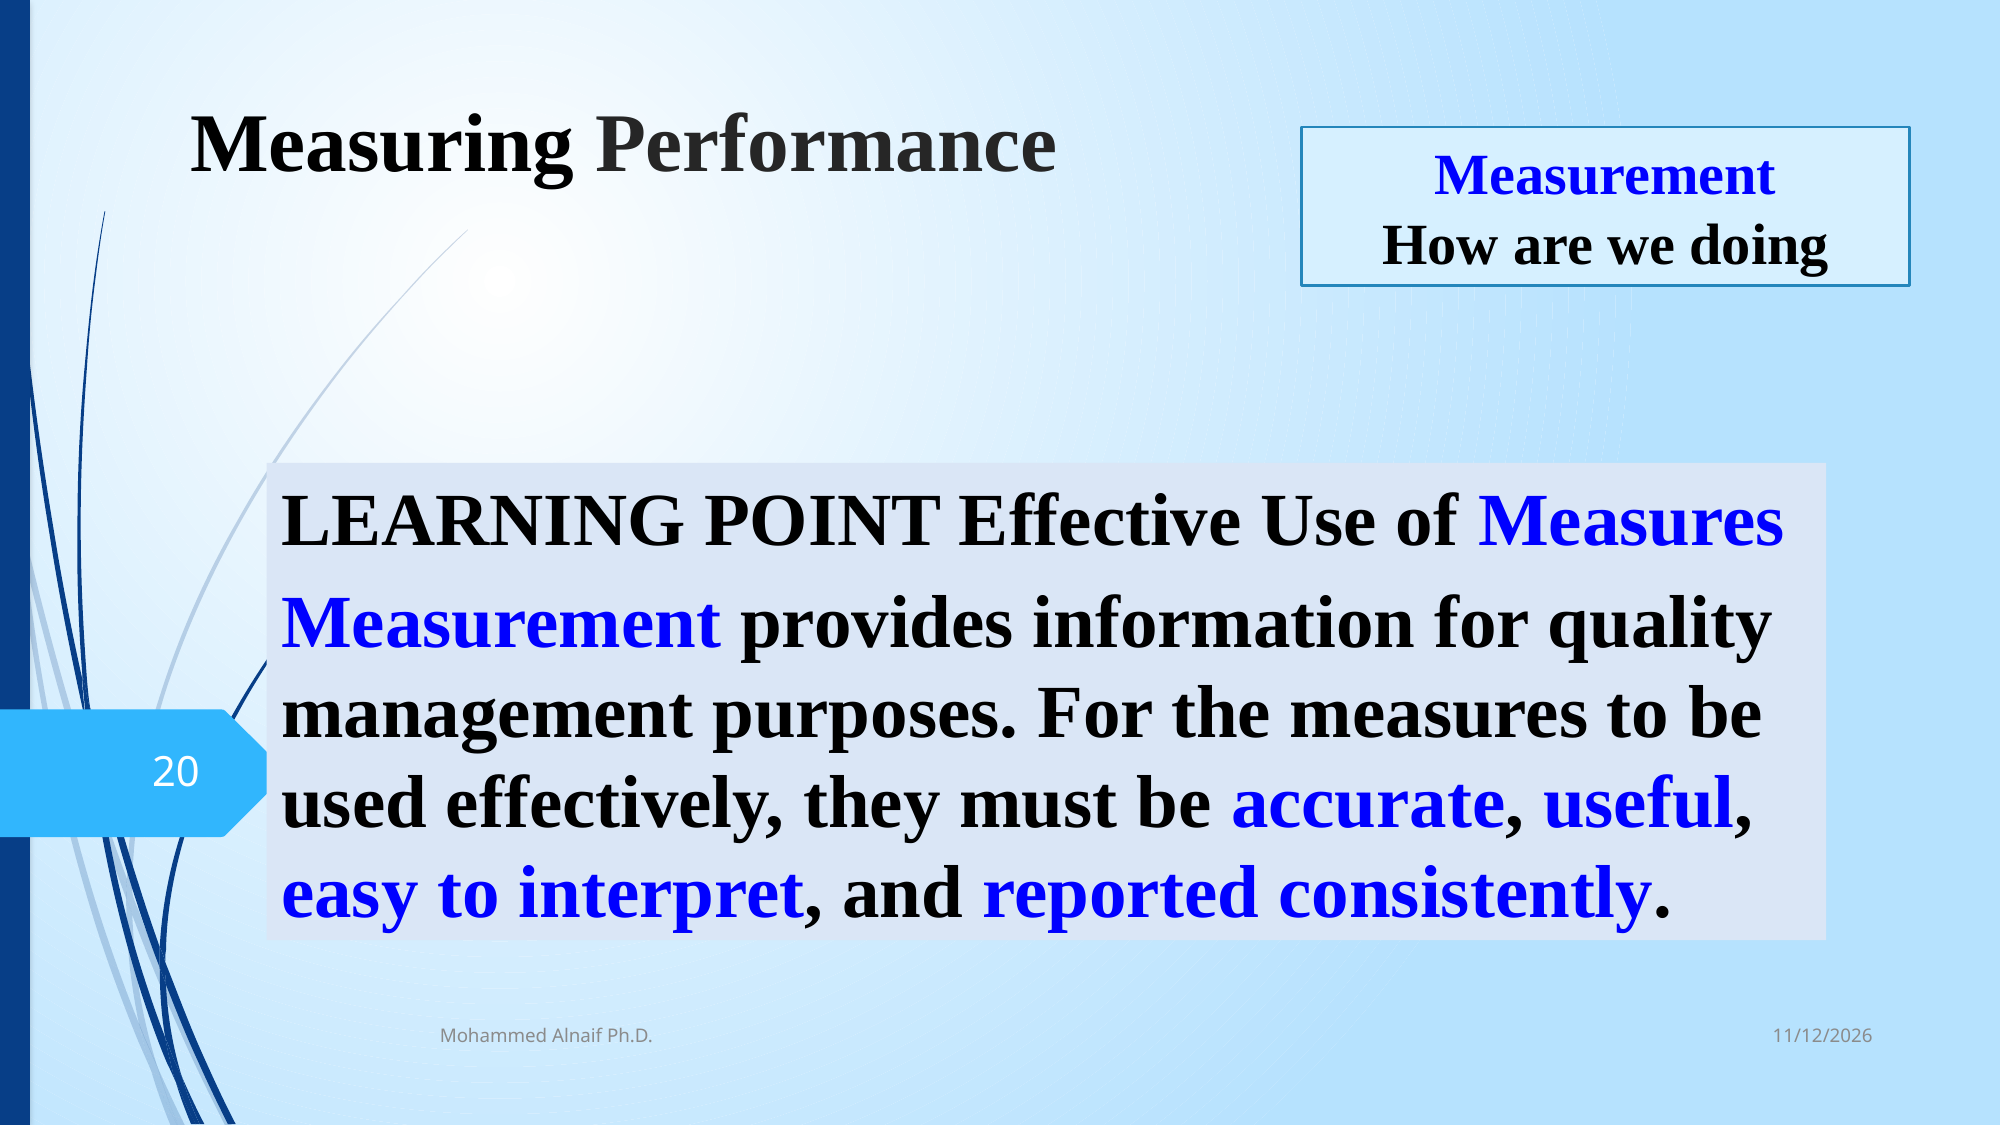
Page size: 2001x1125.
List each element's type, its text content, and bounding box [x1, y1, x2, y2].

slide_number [1699, 1005, 1888, 1067]
text_box Measurement How are we doing [1300, 126, 1911, 287]
footer Mohammed Alnaif Ph.D. [424, 1006, 1675, 1067]
slide_number 20 [87, 743, 216, 803]
title Measuring Performance [175, 42, 1127, 197]
subtitle [194, 216, 1896, 1123]
text_box LEARNING POINT Effective Use of Measures Measurement provides information for quality management purposes. For the measures to be used effectively, they must be accurate, useful, easy to interpret, and reported consistently. [266, 462, 1827, 941]
